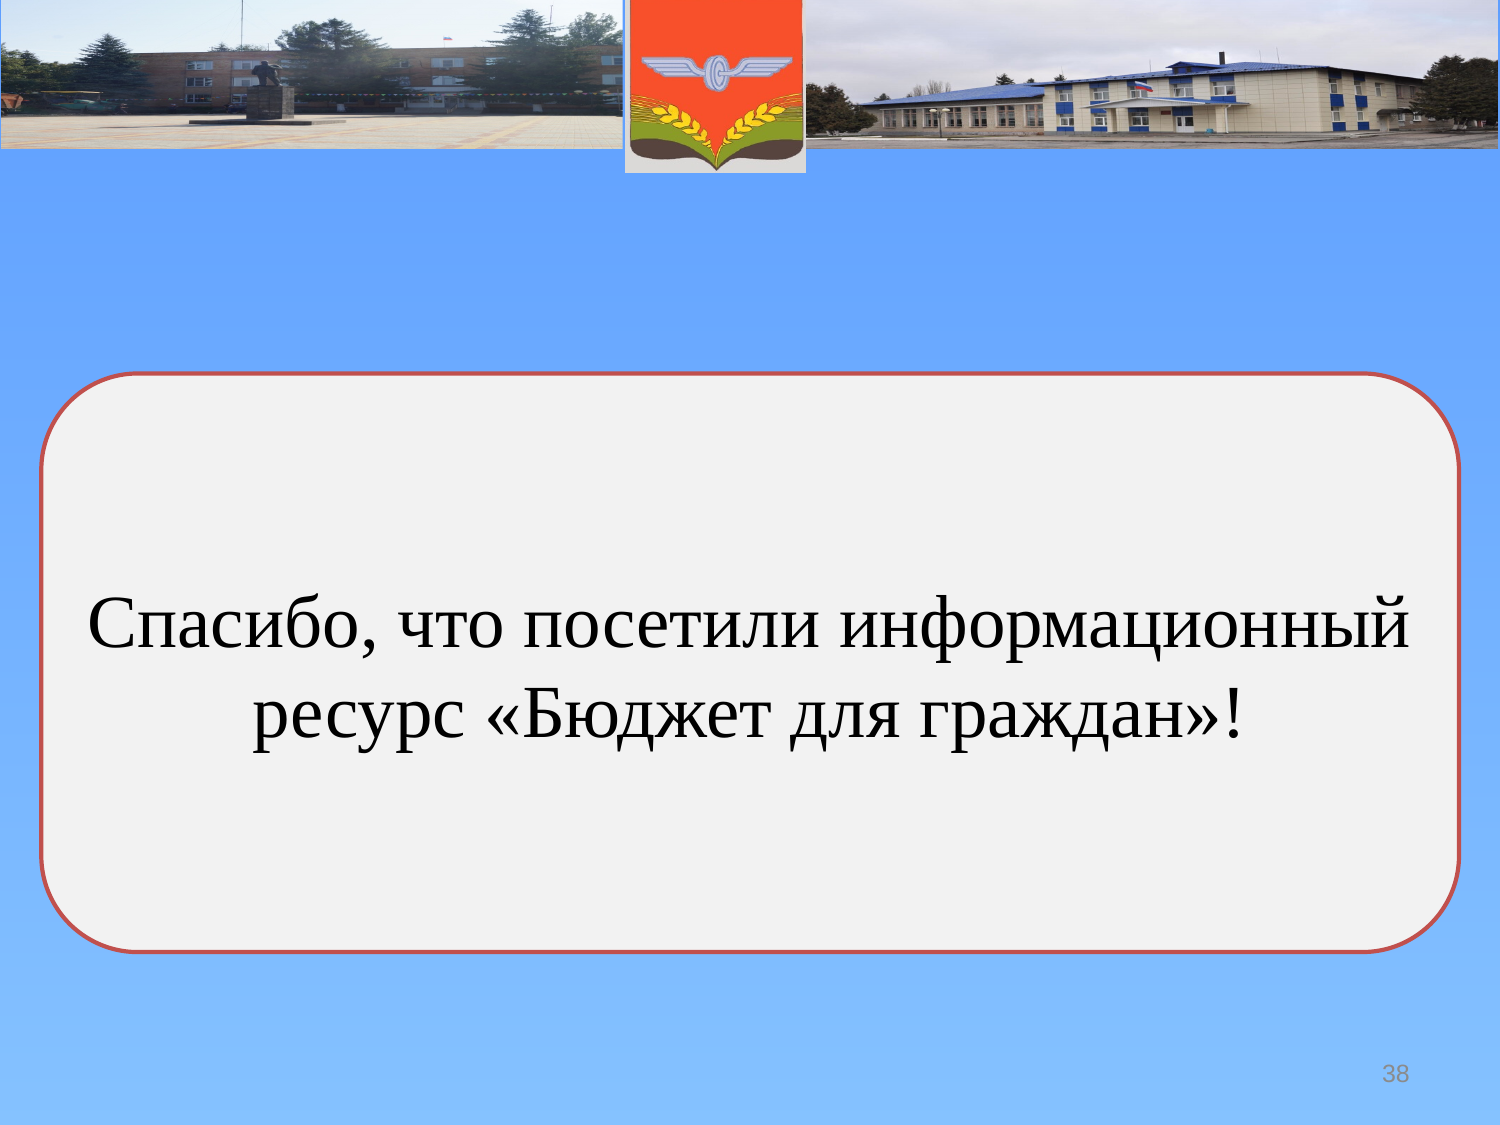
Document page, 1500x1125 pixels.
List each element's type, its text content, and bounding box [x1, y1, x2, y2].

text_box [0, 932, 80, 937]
slide_number 38 [1074, 1042, 1425, 1103]
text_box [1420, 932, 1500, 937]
text_box Спасибо, что посетили информационный ресурс «Бюджет для граждан»! [39, 371, 1462, 955]
picture [625, 0, 1498, 173]
picture [0, 0, 623, 150]
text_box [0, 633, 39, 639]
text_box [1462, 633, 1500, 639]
